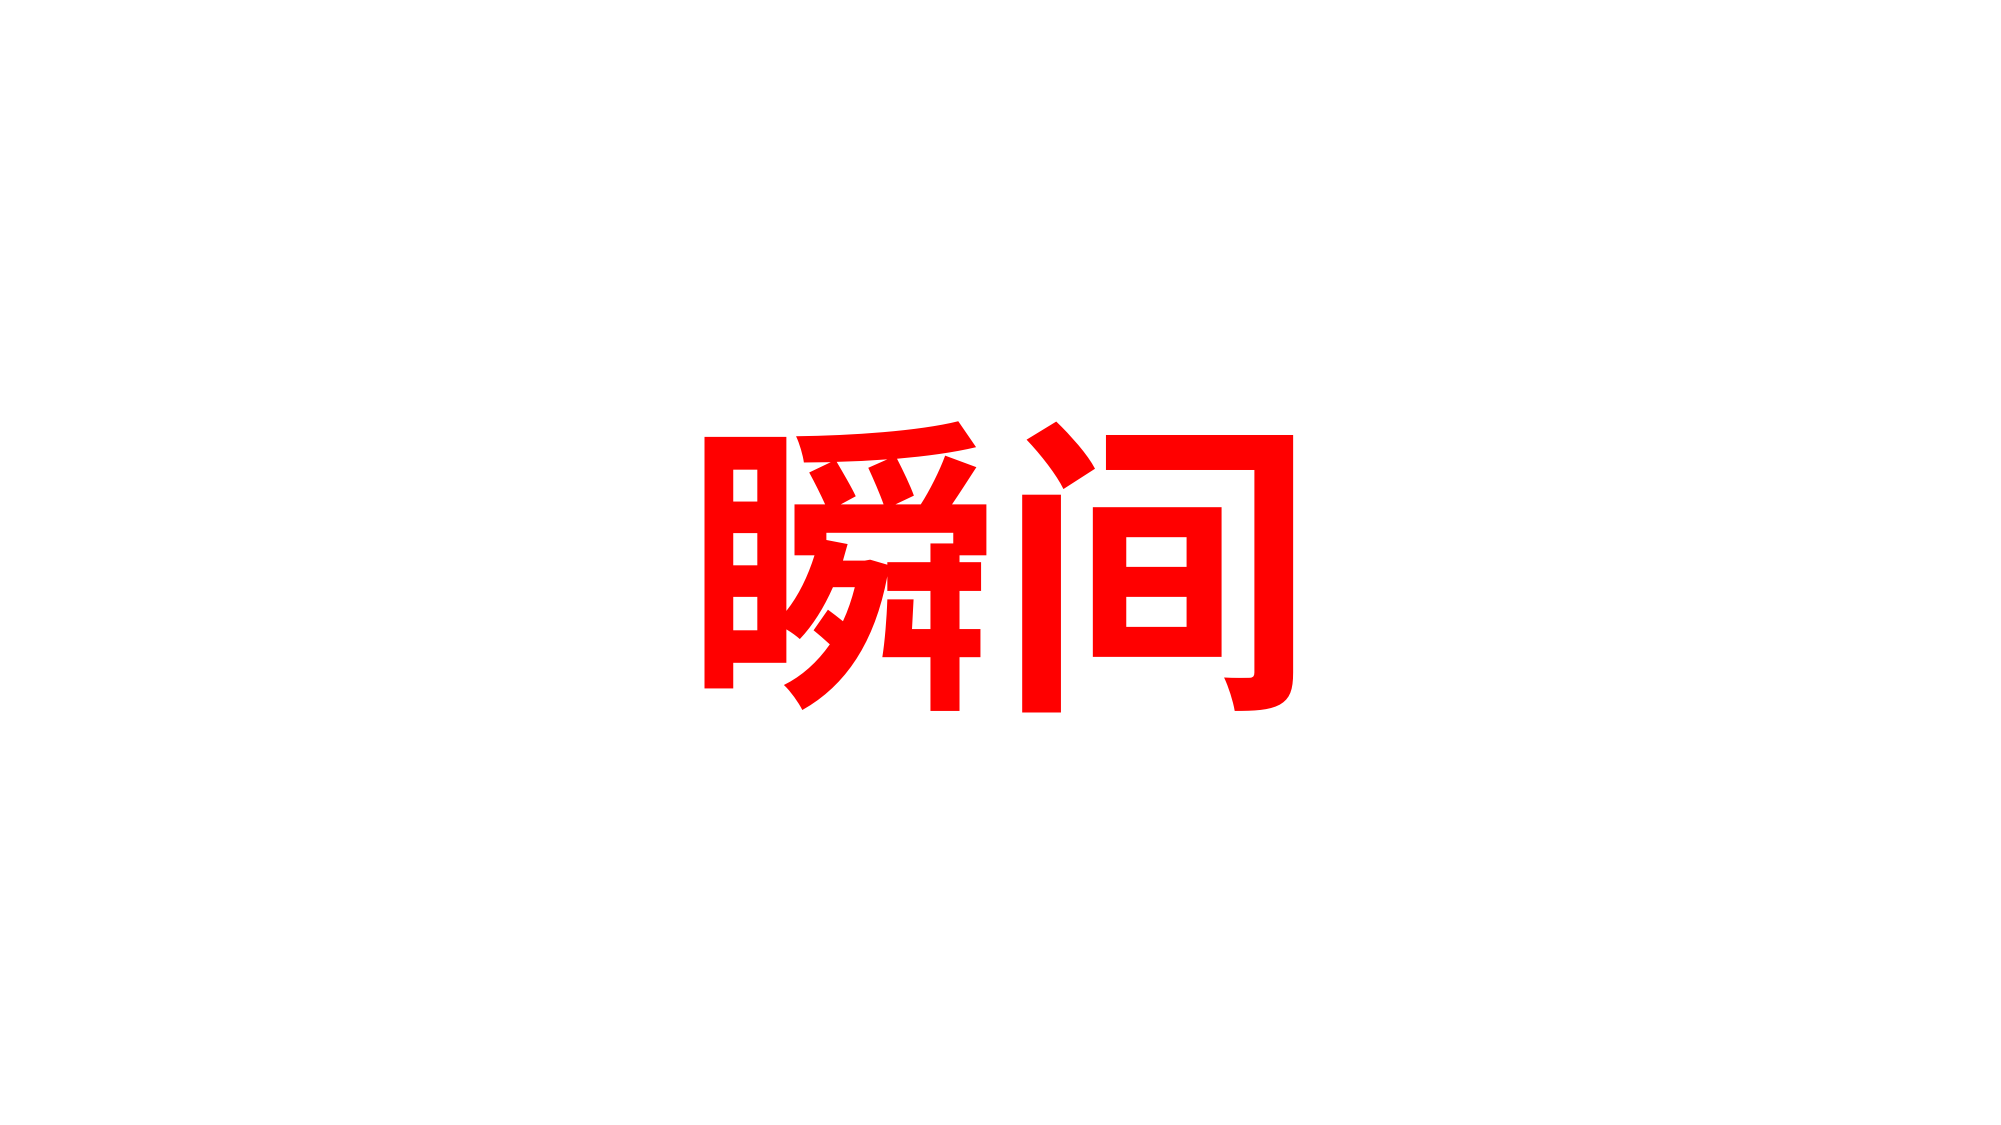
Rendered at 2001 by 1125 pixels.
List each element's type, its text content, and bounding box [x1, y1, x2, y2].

text_box 瞬间 [428, 365, 1572, 756]
